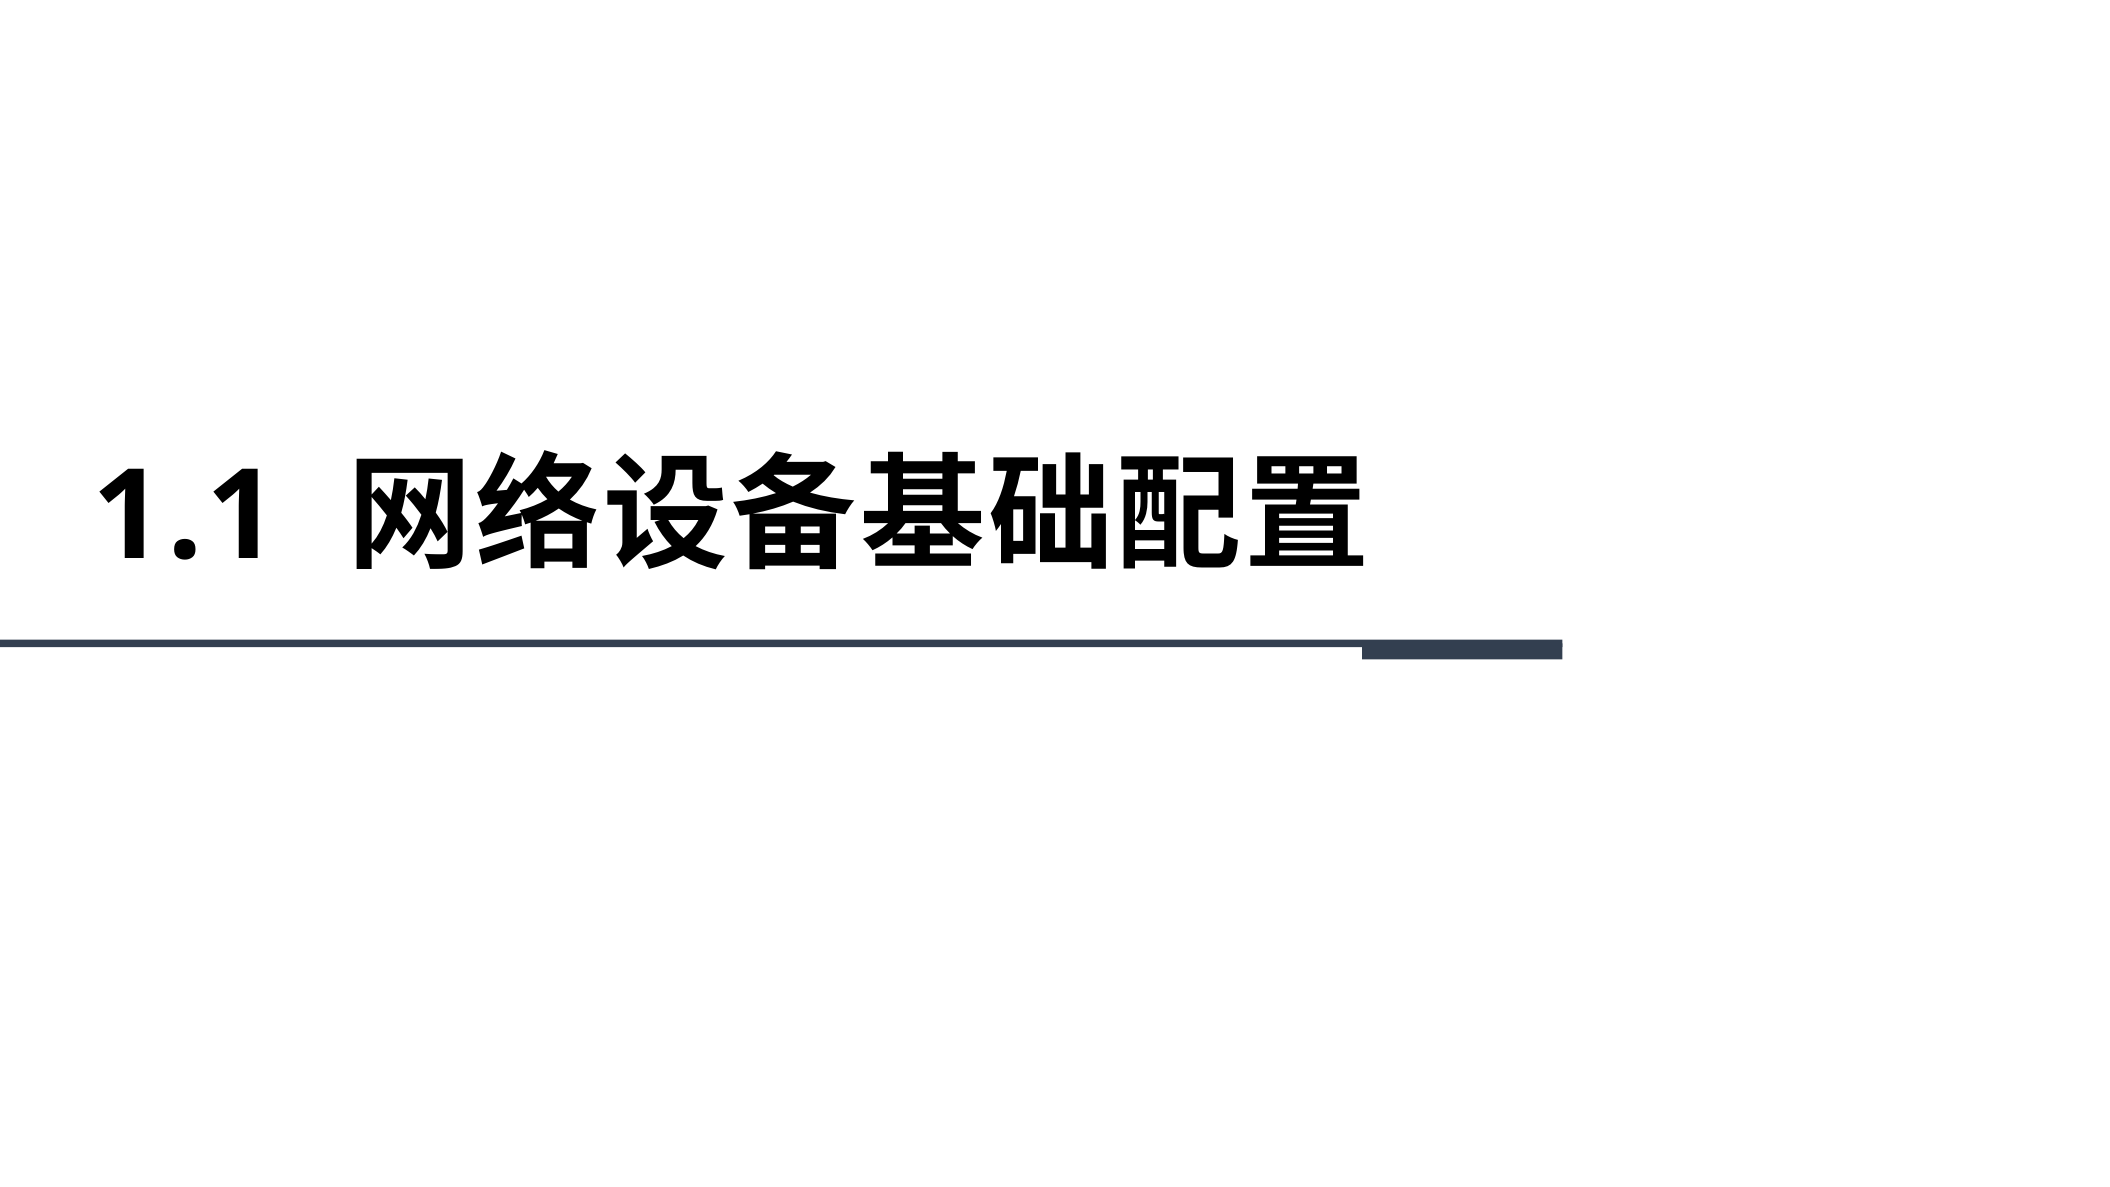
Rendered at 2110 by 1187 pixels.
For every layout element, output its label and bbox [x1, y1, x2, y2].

text_box [0, 639, 1563, 660]
